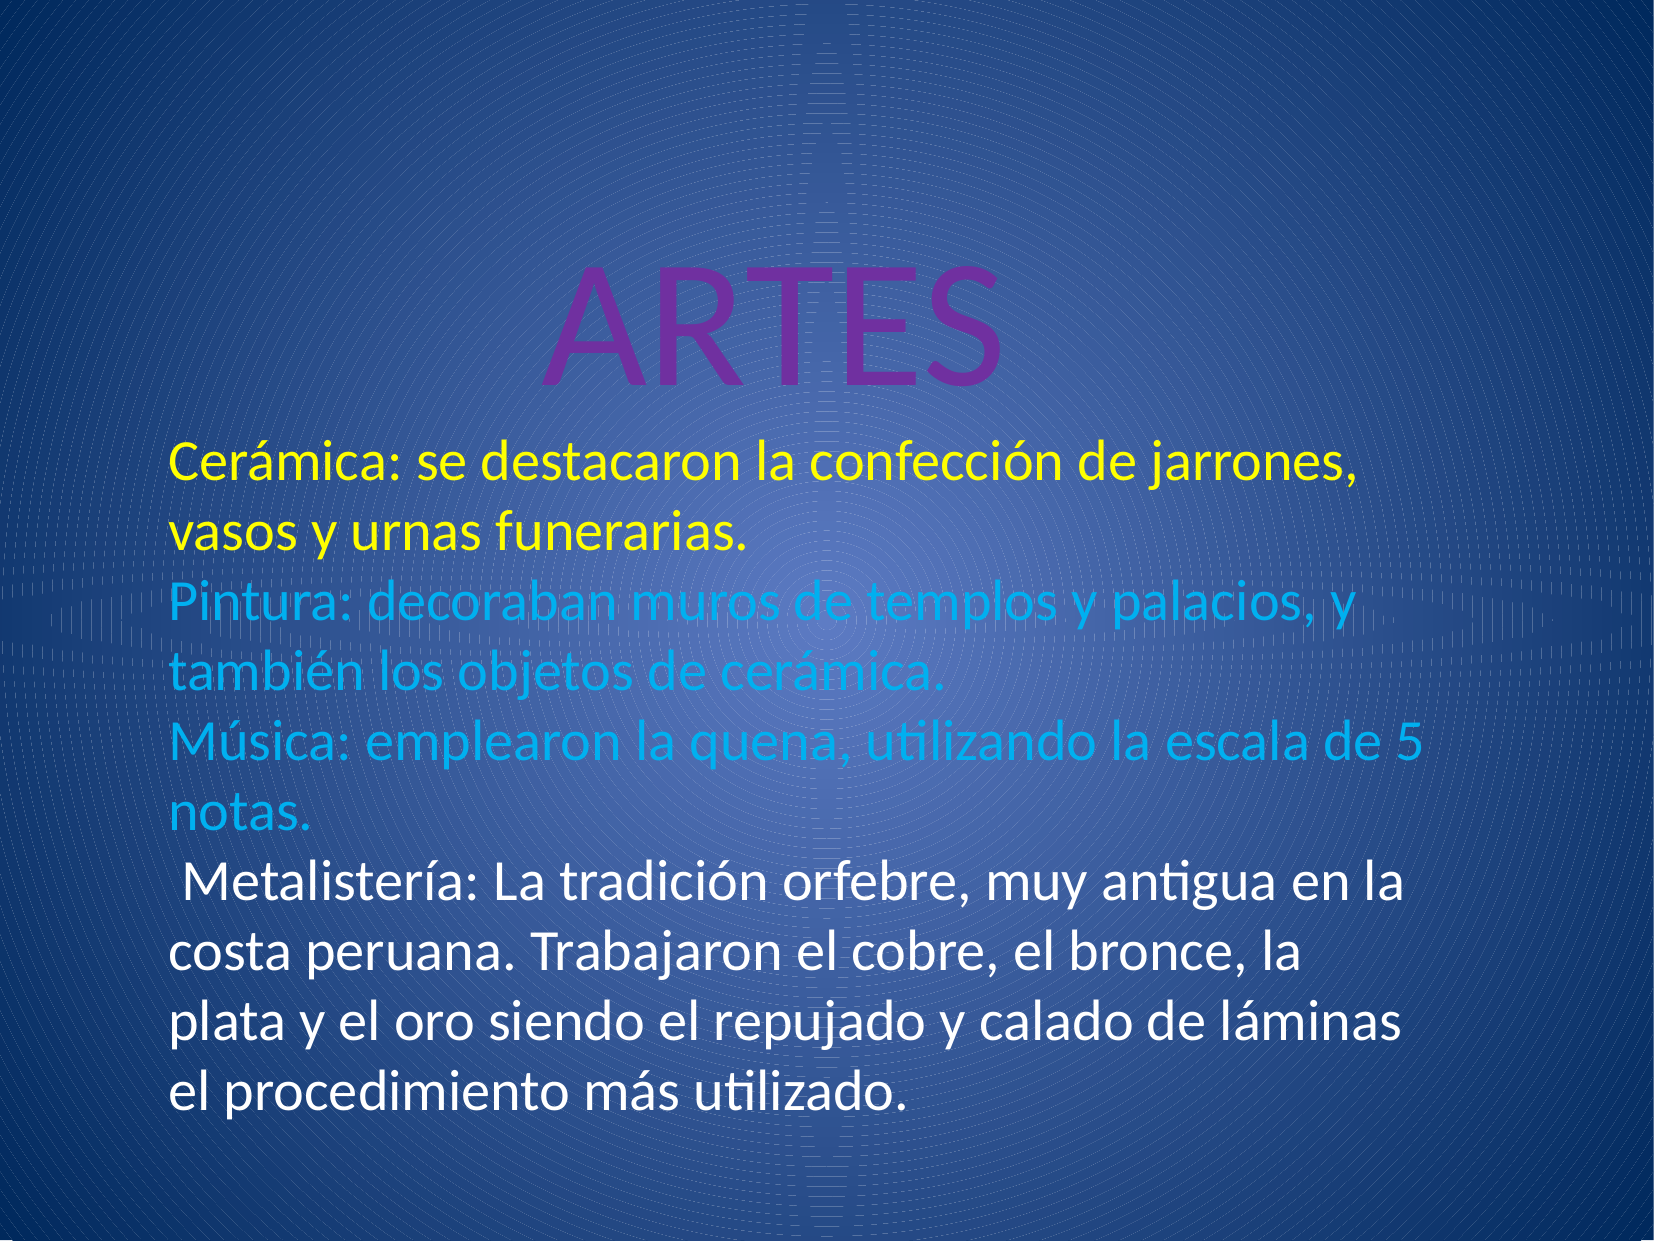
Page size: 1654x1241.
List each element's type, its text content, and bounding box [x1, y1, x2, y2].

text_box ARTES Cerámica: se destacaron la confección de jarrones, vasos y urnas funerarias. Pintura: decoraban muros de templos y palacios, y también los objetos de cerámica. Música: emplearon la quena, utilizando la escala de 5 notas. Metalistería: La tradición orfebre, muy antigua en la costa peruana. Trabajaron el cobre, el bronce, la plata y el oro siendo el repujado y calado de láminas el procedimiento más utilizado. [153, 194, 1441, 1200]
